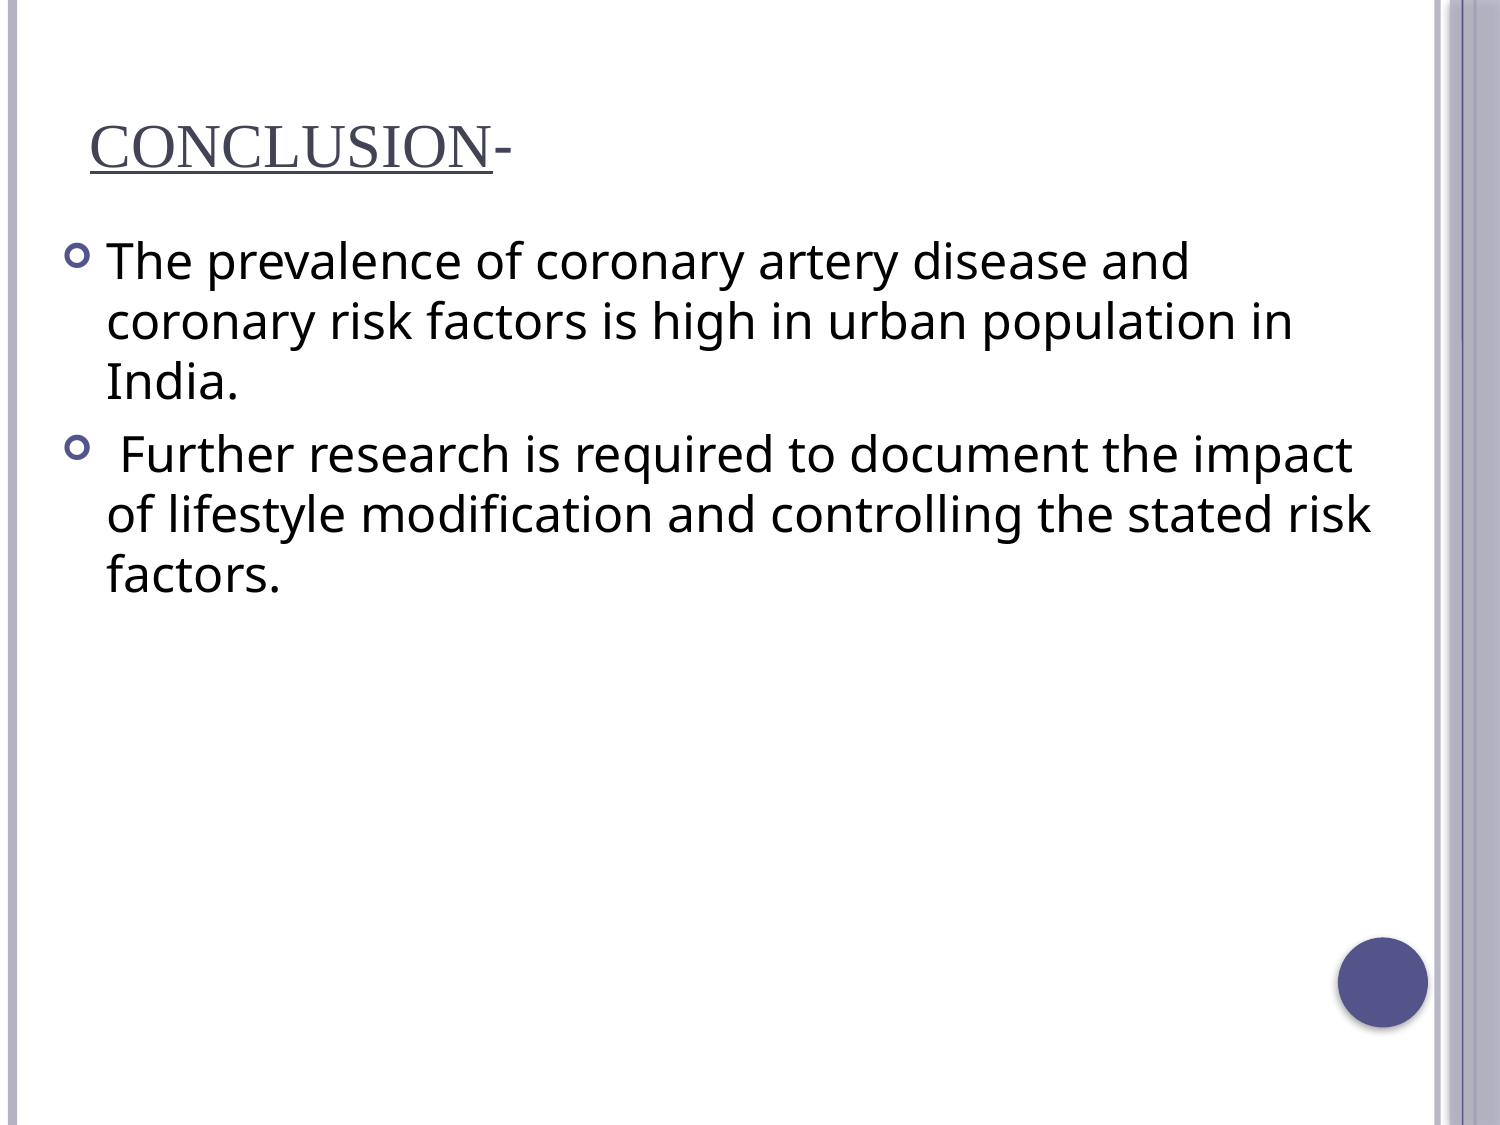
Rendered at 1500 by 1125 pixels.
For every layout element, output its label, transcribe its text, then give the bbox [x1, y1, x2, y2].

list The prevalence of coronary artery disease and coronary risk factors is high in urban population in India. Further research is required to document the impact of lifestyle modification and controlling the stated risk factors. [46, 222, 1418, 1062]
title Conclusion- [75, 45, 1300, 188]
